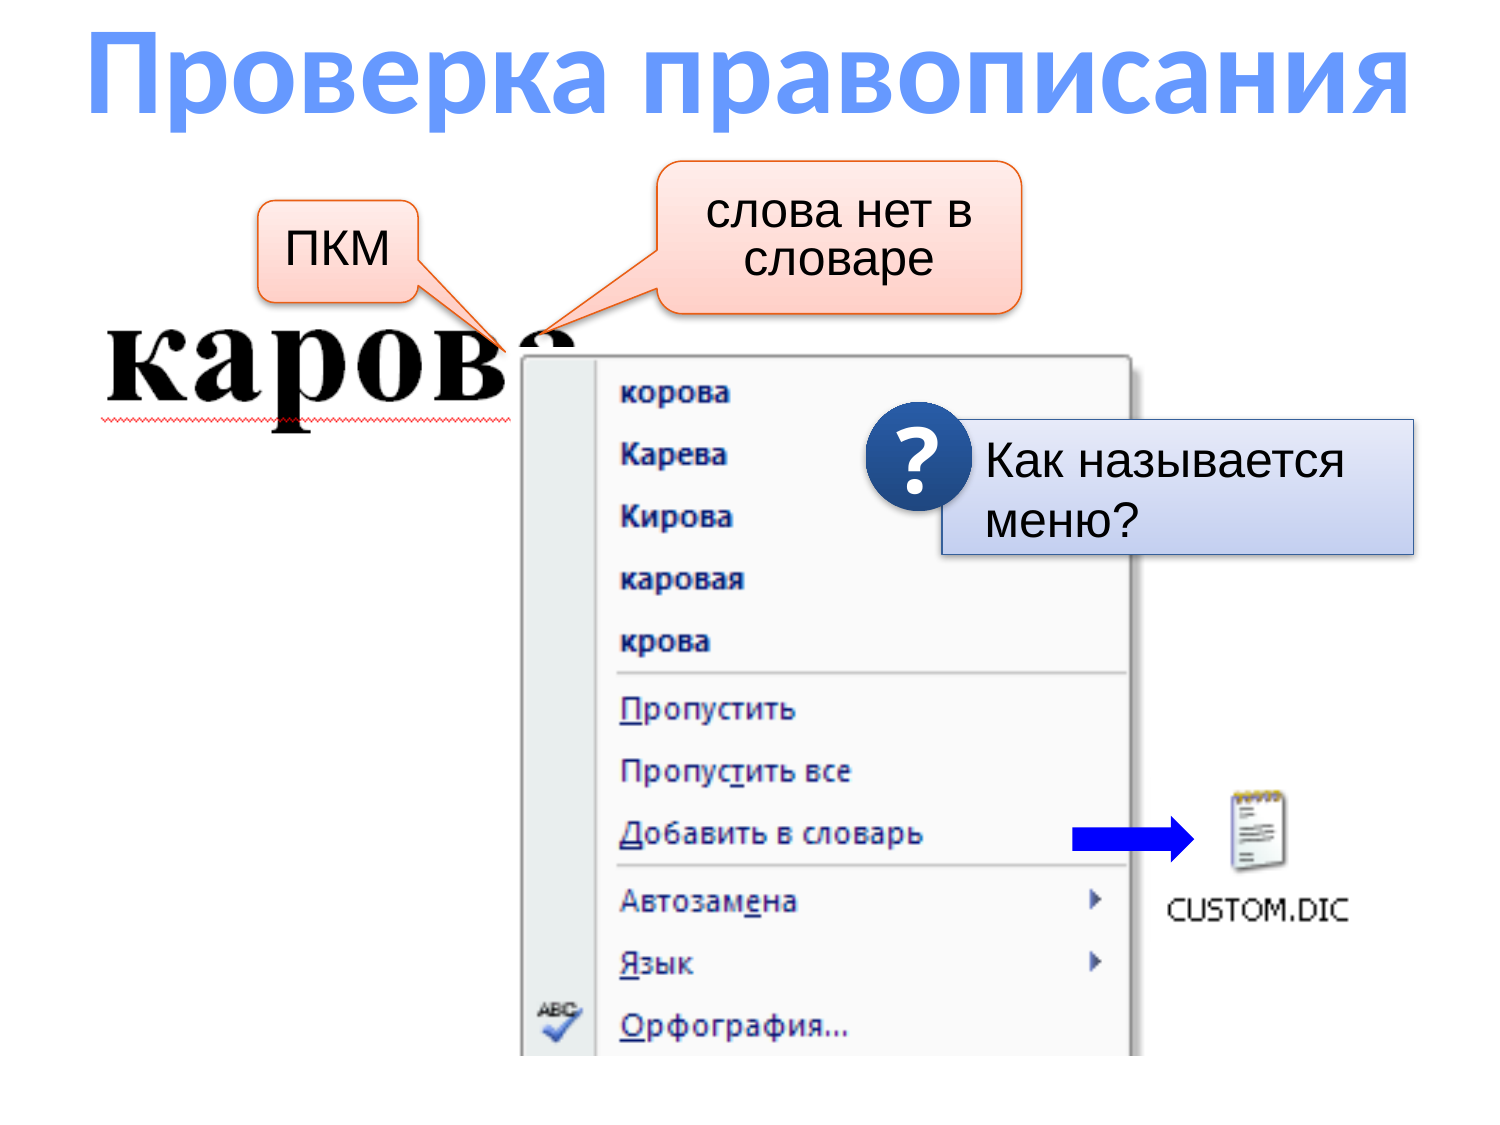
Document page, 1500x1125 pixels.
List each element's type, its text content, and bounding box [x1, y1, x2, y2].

text_box ПКМ [257, 199, 462, 305]
title Проверка правописания [0, 0, 1500, 127]
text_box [1072, 777, 1366, 942]
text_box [865, 402, 1414, 557]
picture [92, 306, 1153, 1056]
text_box слова нет в словаре [579, 160, 1023, 315]
